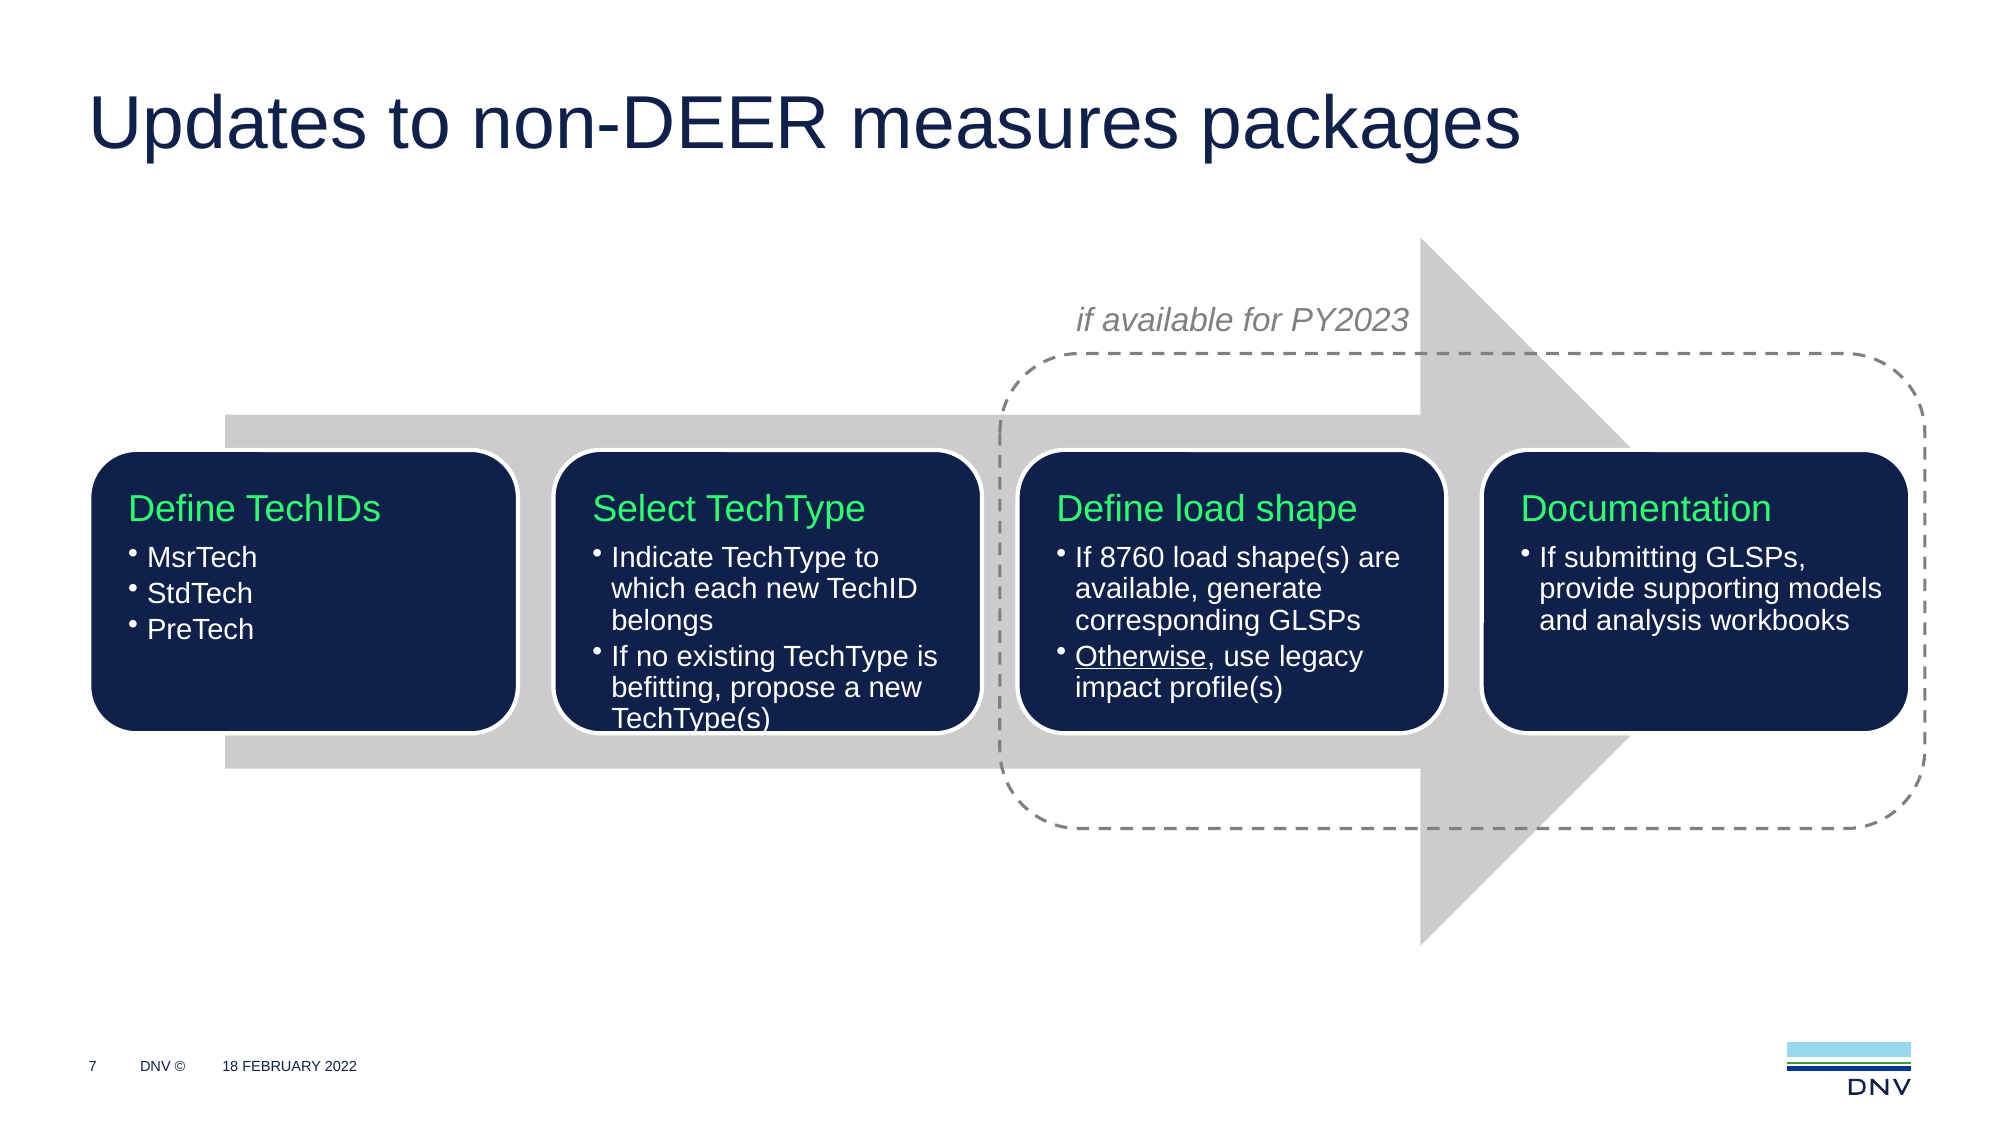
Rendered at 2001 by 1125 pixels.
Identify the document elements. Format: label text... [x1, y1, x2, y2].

text_box [1919, 397, 1927, 785]
slide_number 7 [88, 1056, 133, 1082]
title Updates to non-DEER measures packages [88, 88, 1912, 237]
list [88, 237, 1912, 946]
